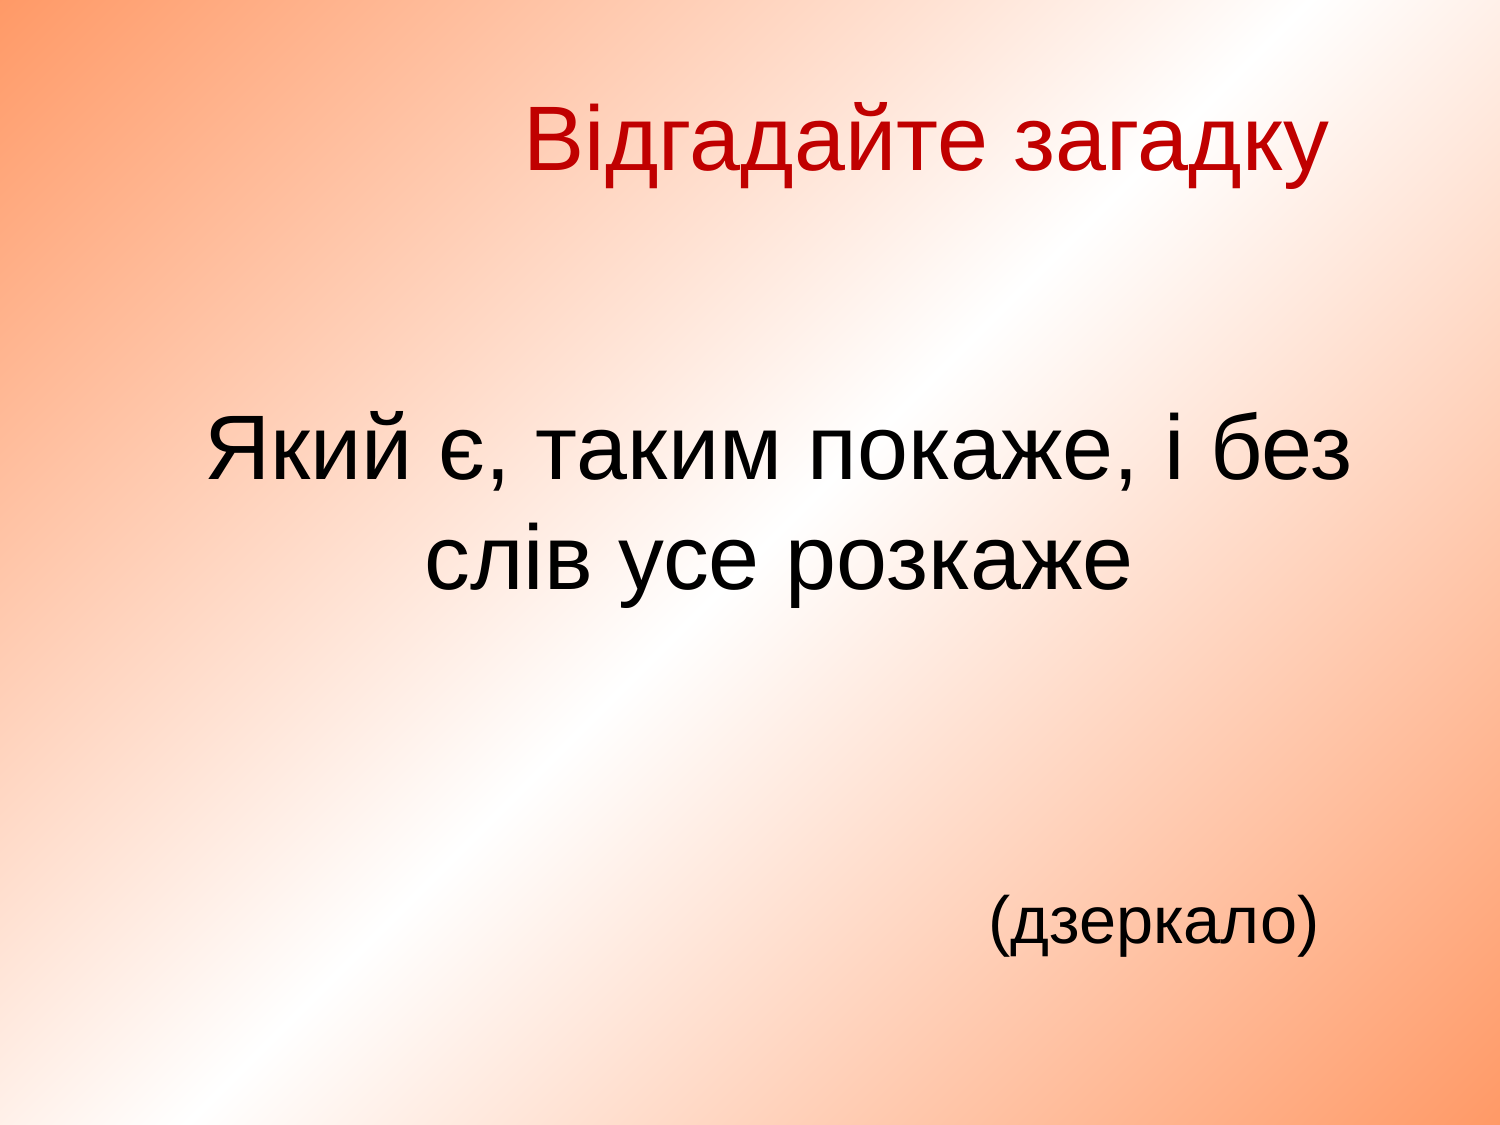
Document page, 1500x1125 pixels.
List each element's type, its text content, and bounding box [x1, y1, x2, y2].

text_box Який є, таким покаже, і без слів усе розкаже [123, 380, 1435, 615]
title Відгадайте загадку [395, 42, 1459, 225]
subtitle (дзеркало) [903, 869, 1405, 1000]
